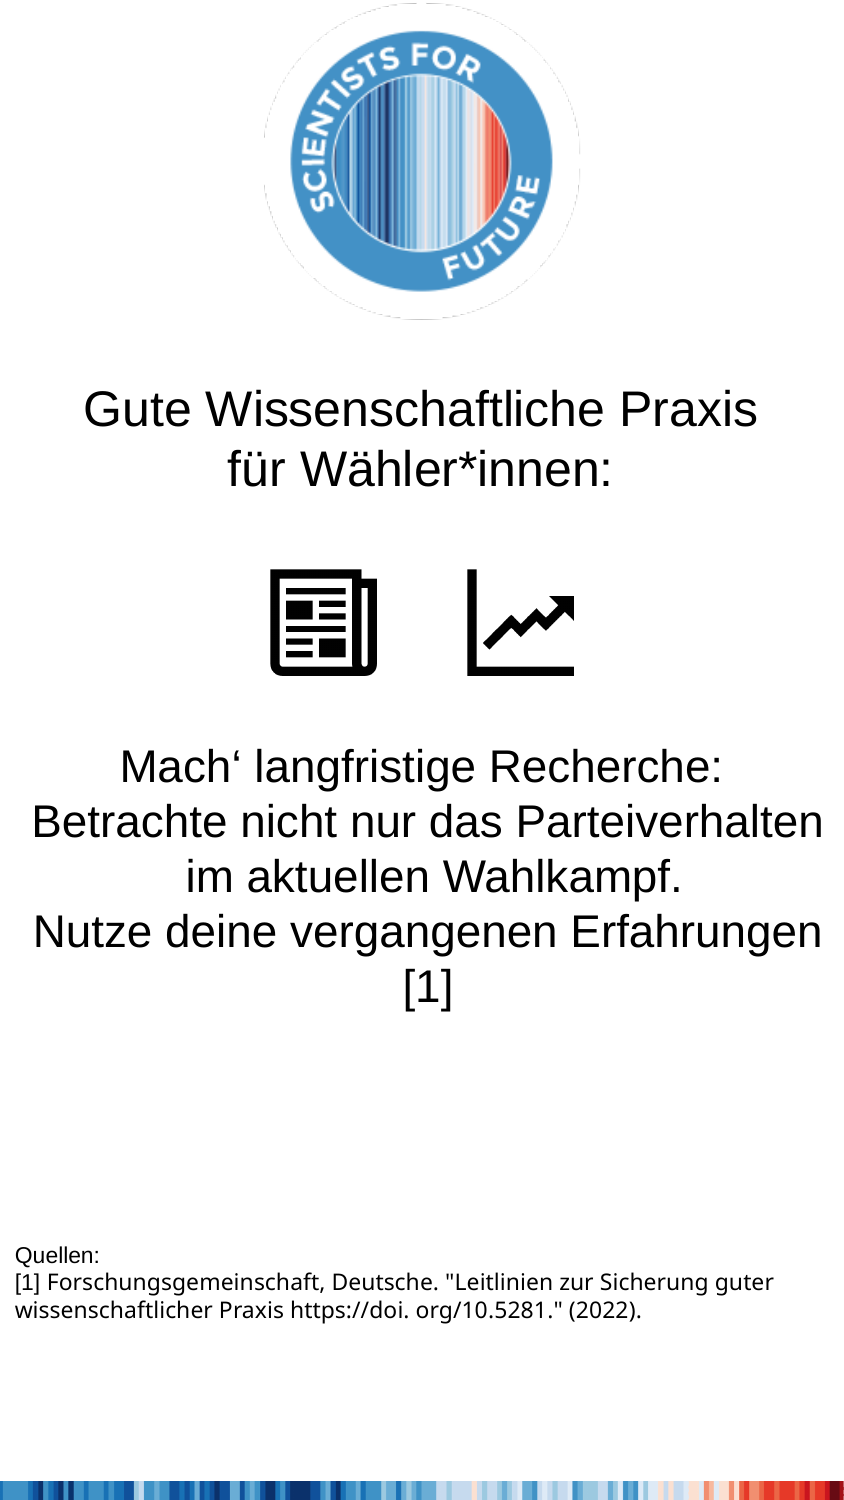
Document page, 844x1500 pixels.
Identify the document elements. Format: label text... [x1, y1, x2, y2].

picture [444, 546, 596, 698]
picture [247, 546, 399, 698]
picture [0, 1481, 844, 1500]
text_box Gute Wissenschaftliche Praxis für Wähler*innen: Mach‘ langfristige Recherche: Betrachte nicht nur das Parteiverhalten im aktuellen Wahlkampf. Nutze deine vergangenen Erfahrungen [1] [16, 369, 840, 1019]
picture [263, 2, 581, 323]
text_box Quellen: [1] Forschungsgemeinschaft, Deutsche. "Leitlinien zur Sicherung guter wissenschaftlicher Praxis https://doi. org/10.5281." (2022). [0, 1233, 844, 1331]
